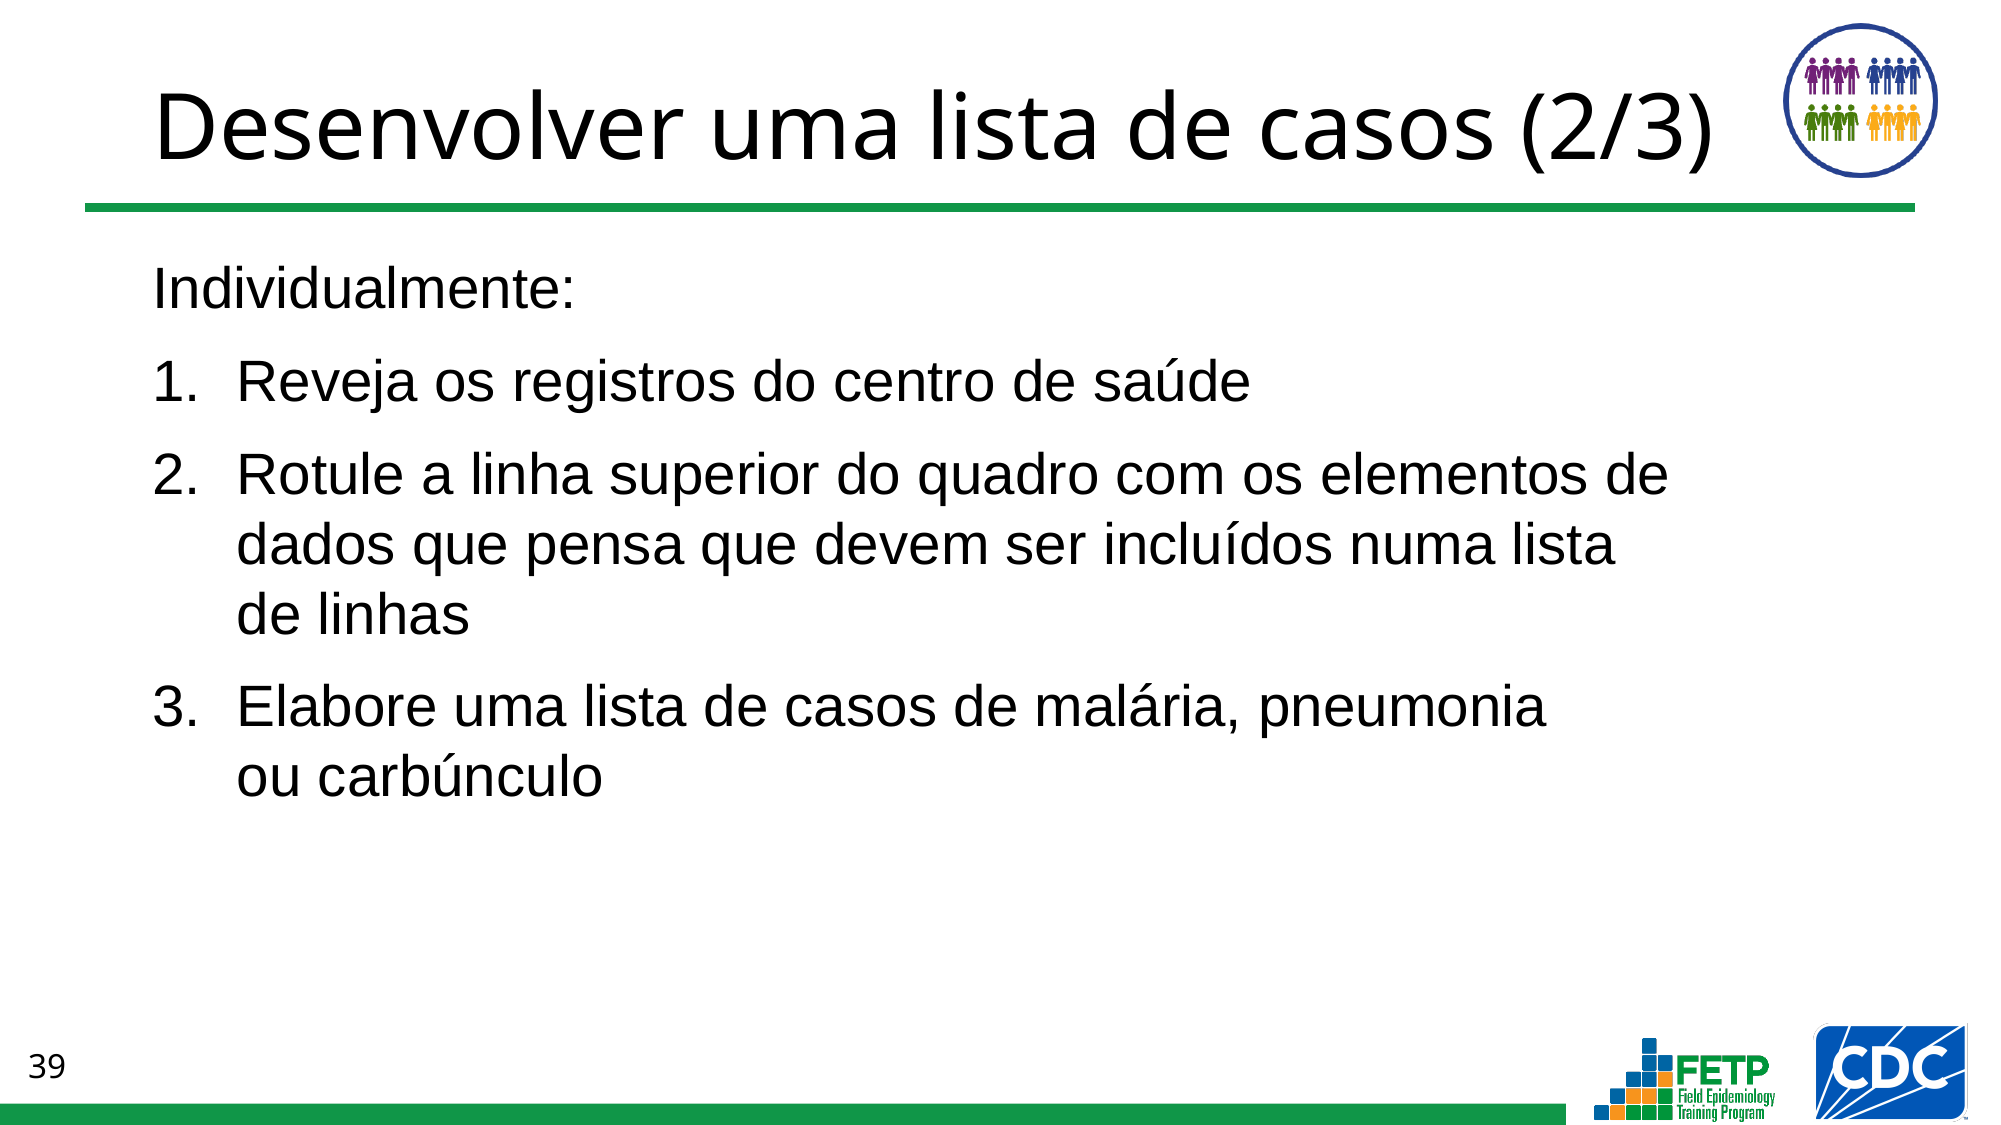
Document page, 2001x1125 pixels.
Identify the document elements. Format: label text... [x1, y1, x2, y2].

picture [1594, 1038, 1775, 1122]
title Desenvolver uma lista de casos (2/3) [137, 73, 1738, 205]
list Individualmente: Reveja os registros do centro de saúde Rotule a linha superior do quadro com os elementos de dados que pensa que devem ser incluídos numa lista de linhas Elabore uma lista de casos de malária, pneumonia ou carbúnculo [137, 242, 1863, 1004]
picture [1813, 1023, 1968, 1122]
picture [1783, 23, 1938, 178]
